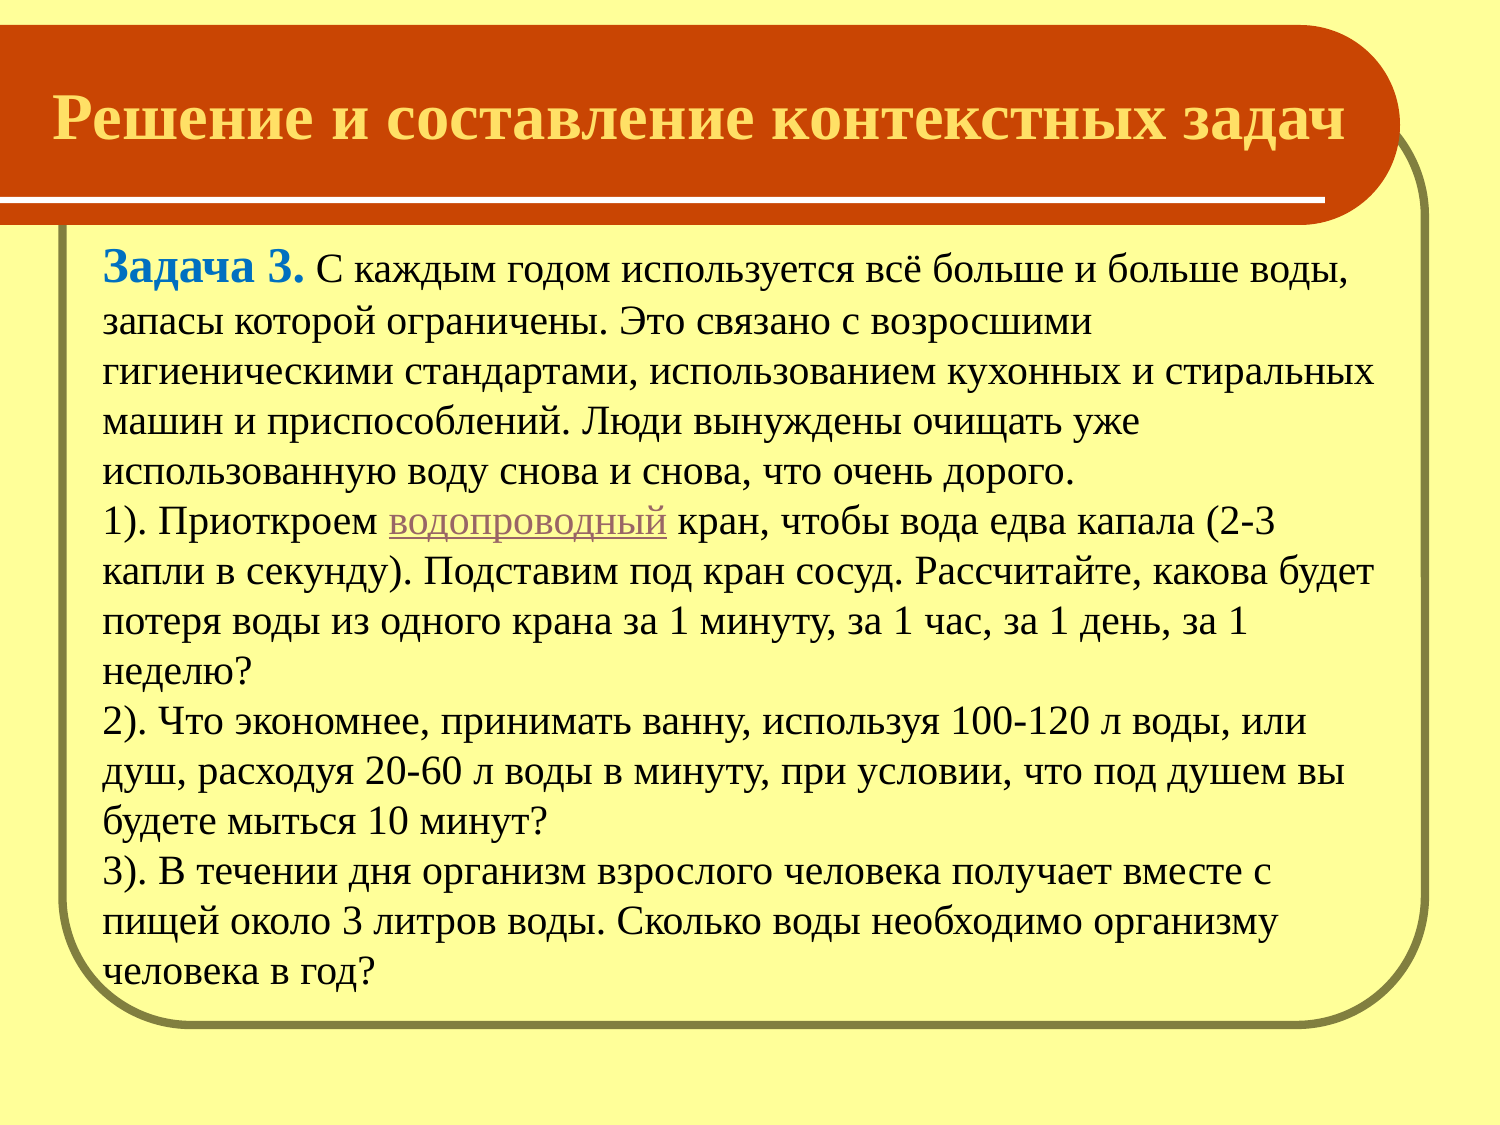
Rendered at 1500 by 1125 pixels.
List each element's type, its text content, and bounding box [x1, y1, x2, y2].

title Решение и составление контекстных задач [0, 37, 1401, 188]
text_box Задача 3. С каждым годом используется всё больше и больше воды, запасы которой ограничены. Это связано с возросшими гигиеническими стандартами, использованием кухонных и стиральных машин и приспособлений. Люди вынуждены очищать уже использованную воду снова и снова, что очень дорого. 1). Приоткроем водопроводный кран, чтобы вода едва капала (2-3 капли в секунду). Подставим под кран сосуд. Рассчитайте, какова будет потеря воды из одного крана за 1 минуту, за 1 час, за 1 день, за 1 неделю? 2). Что экономнее, принимать ванну, используя 100-120 л воды, или душ, расходуя 20-60 л воды в минуту, при условии, что под душем вы будете мыться 10 минут? 3). В течении дня организм взрослого человека получает вместе с пищей около 3 литров воды. Сколько воды необходимо организму человека в год? [87, 224, 1400, 1051]
